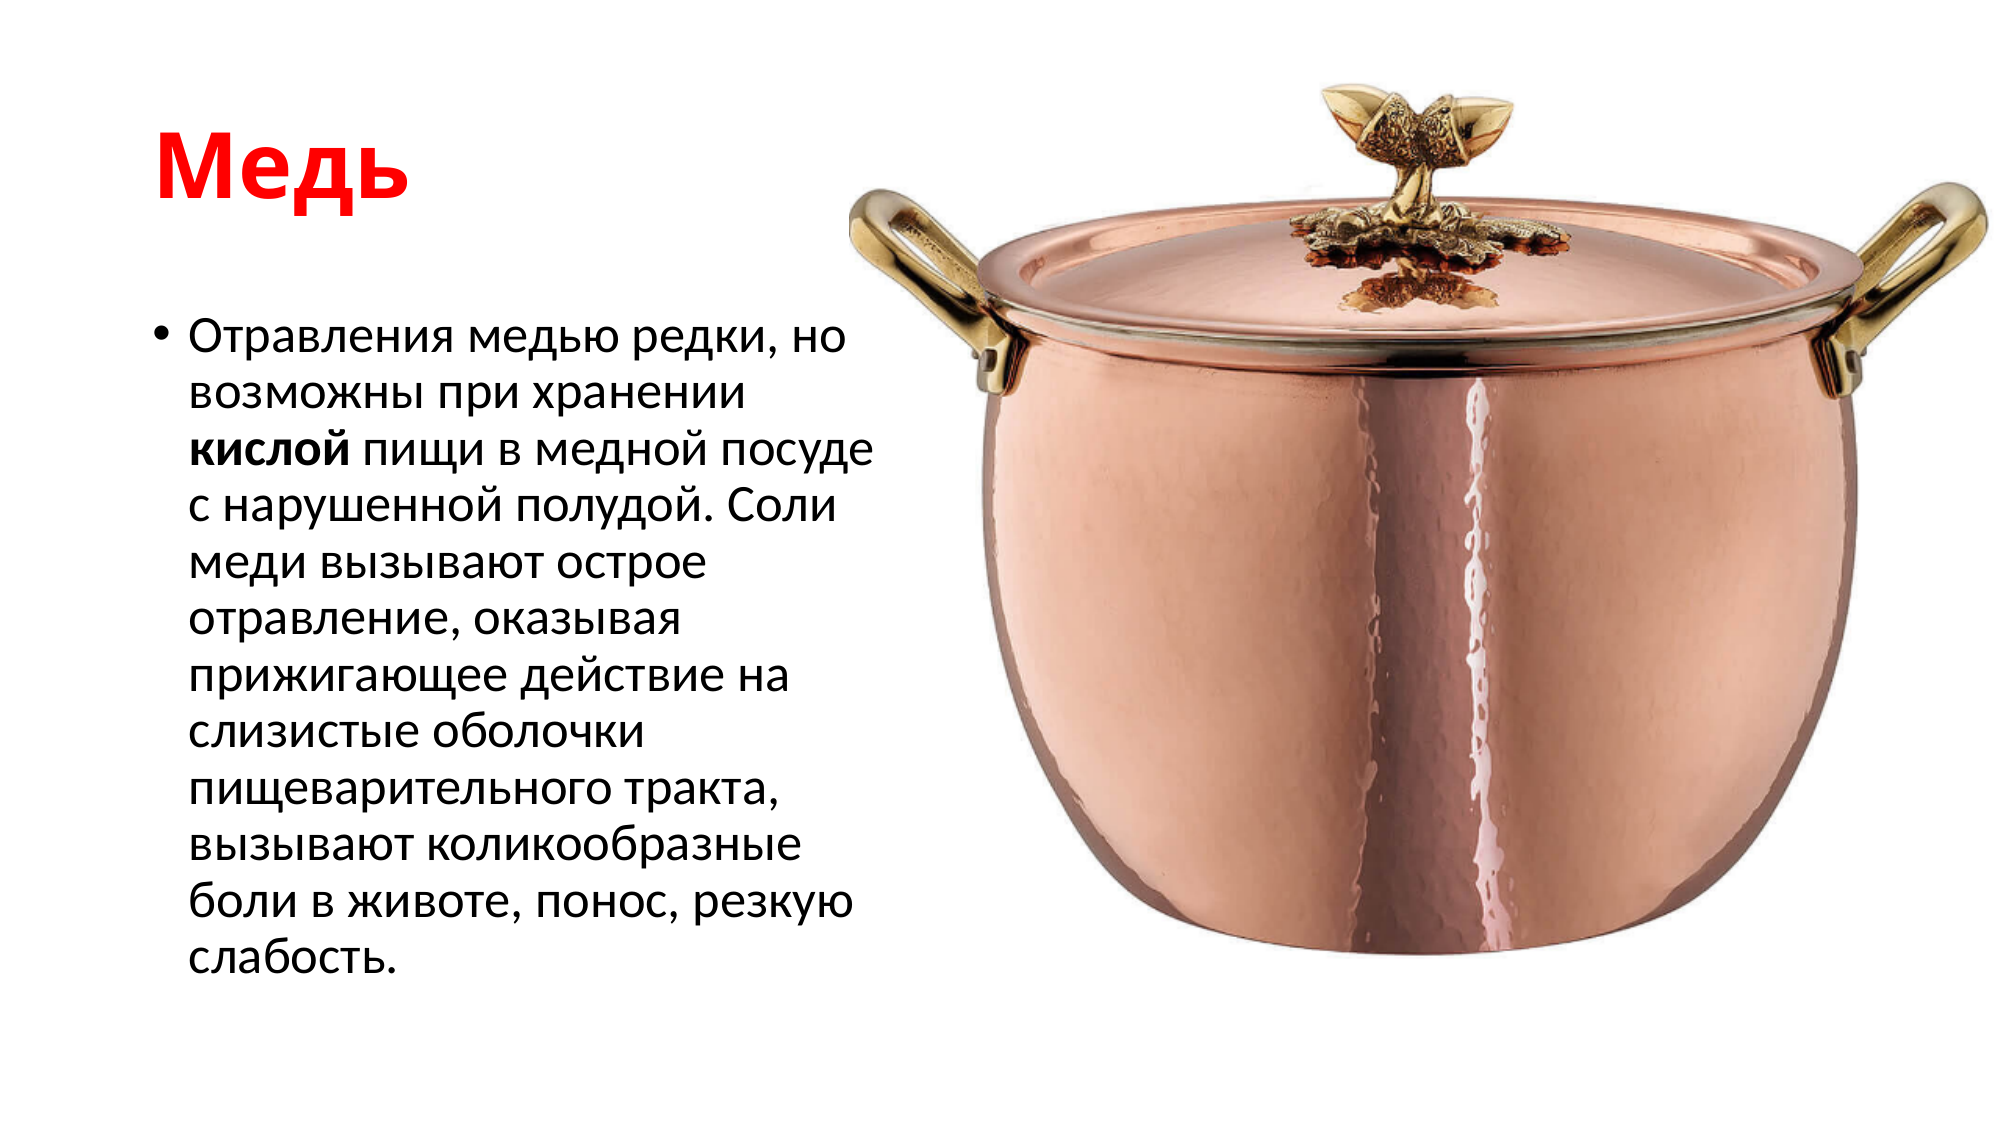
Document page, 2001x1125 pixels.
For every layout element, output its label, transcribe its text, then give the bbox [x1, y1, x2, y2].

title Медь [137, 59, 849, 278]
list Отравления медью редки, но возможны при хранении кислой пищи в медной посуде с нарушенной полудой. Соли меди вызывают острое отравление, оказывая прижигающее действие на слизистые оболочки пищеварительного тракта, вызывают коликообразные боли в животе, понос, резкую слабость. [137, 299, 897, 1014]
picture [849, 59, 2000, 973]
